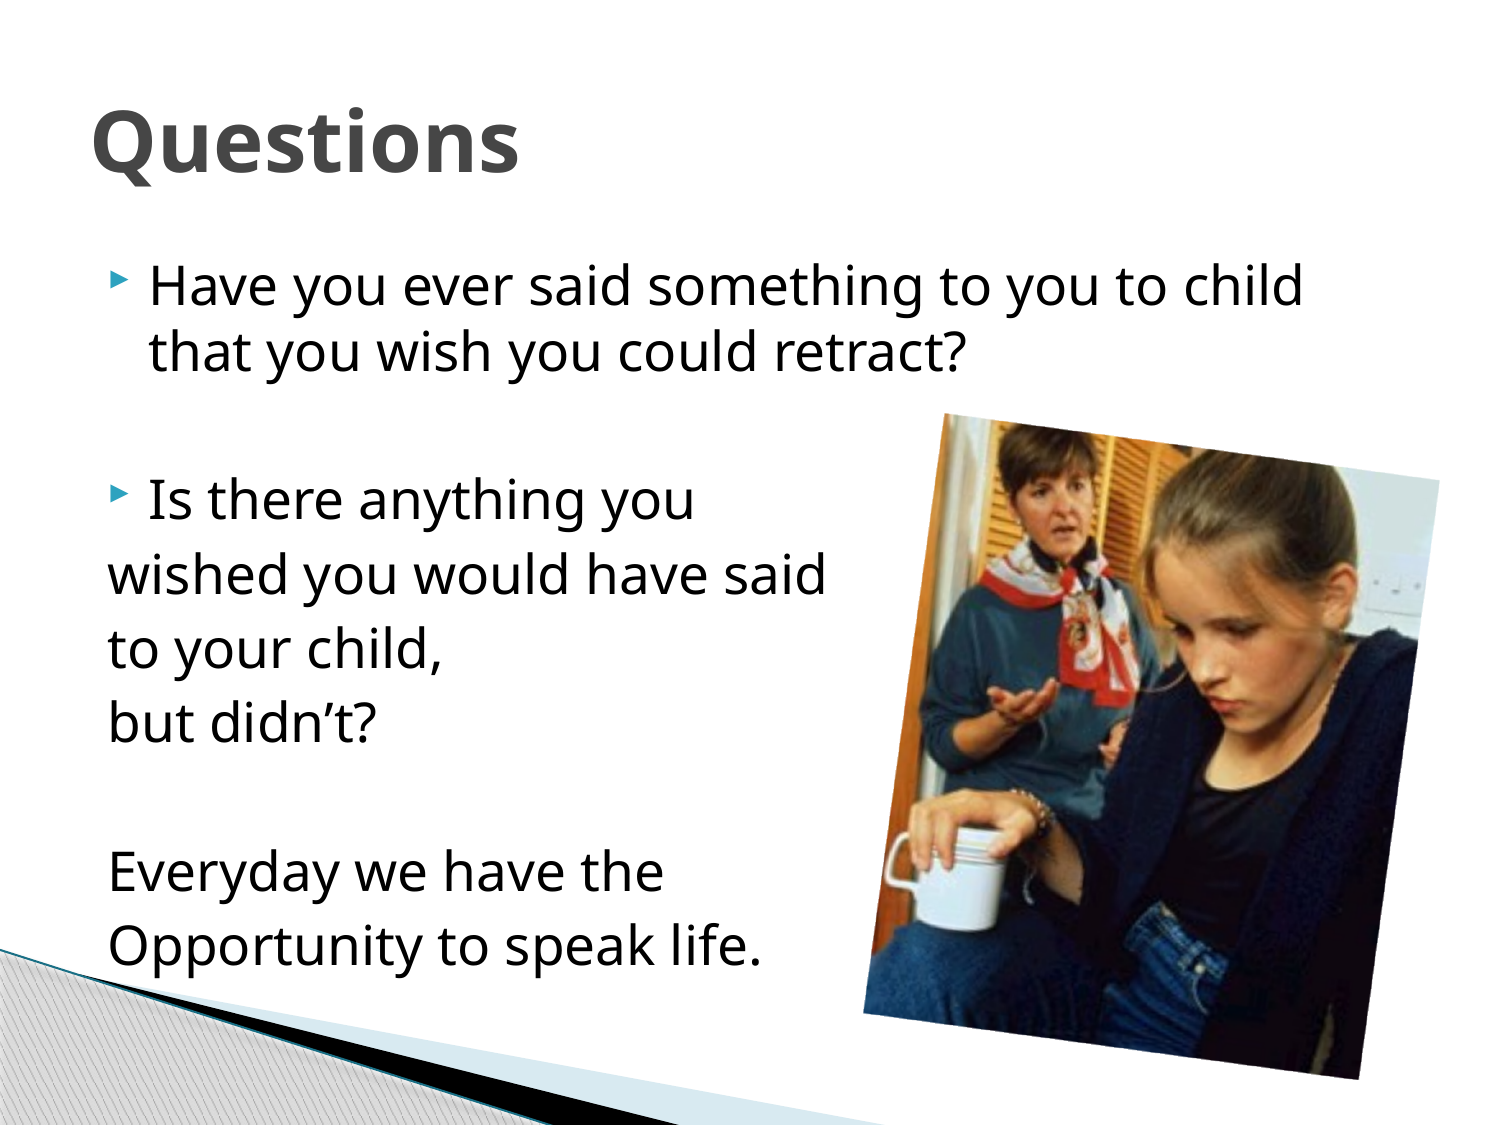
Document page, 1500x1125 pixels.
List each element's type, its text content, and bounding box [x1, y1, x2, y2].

picture [864, 414, 1439, 1079]
list Have you ever said something to you to child that you wish you could retract? Is there anything you wished you would have said to your child, but didn’t? Everyday we have the Opportunity to speak life. [75, 243, 1425, 986]
title Questions [75, 45, 1425, 233]
